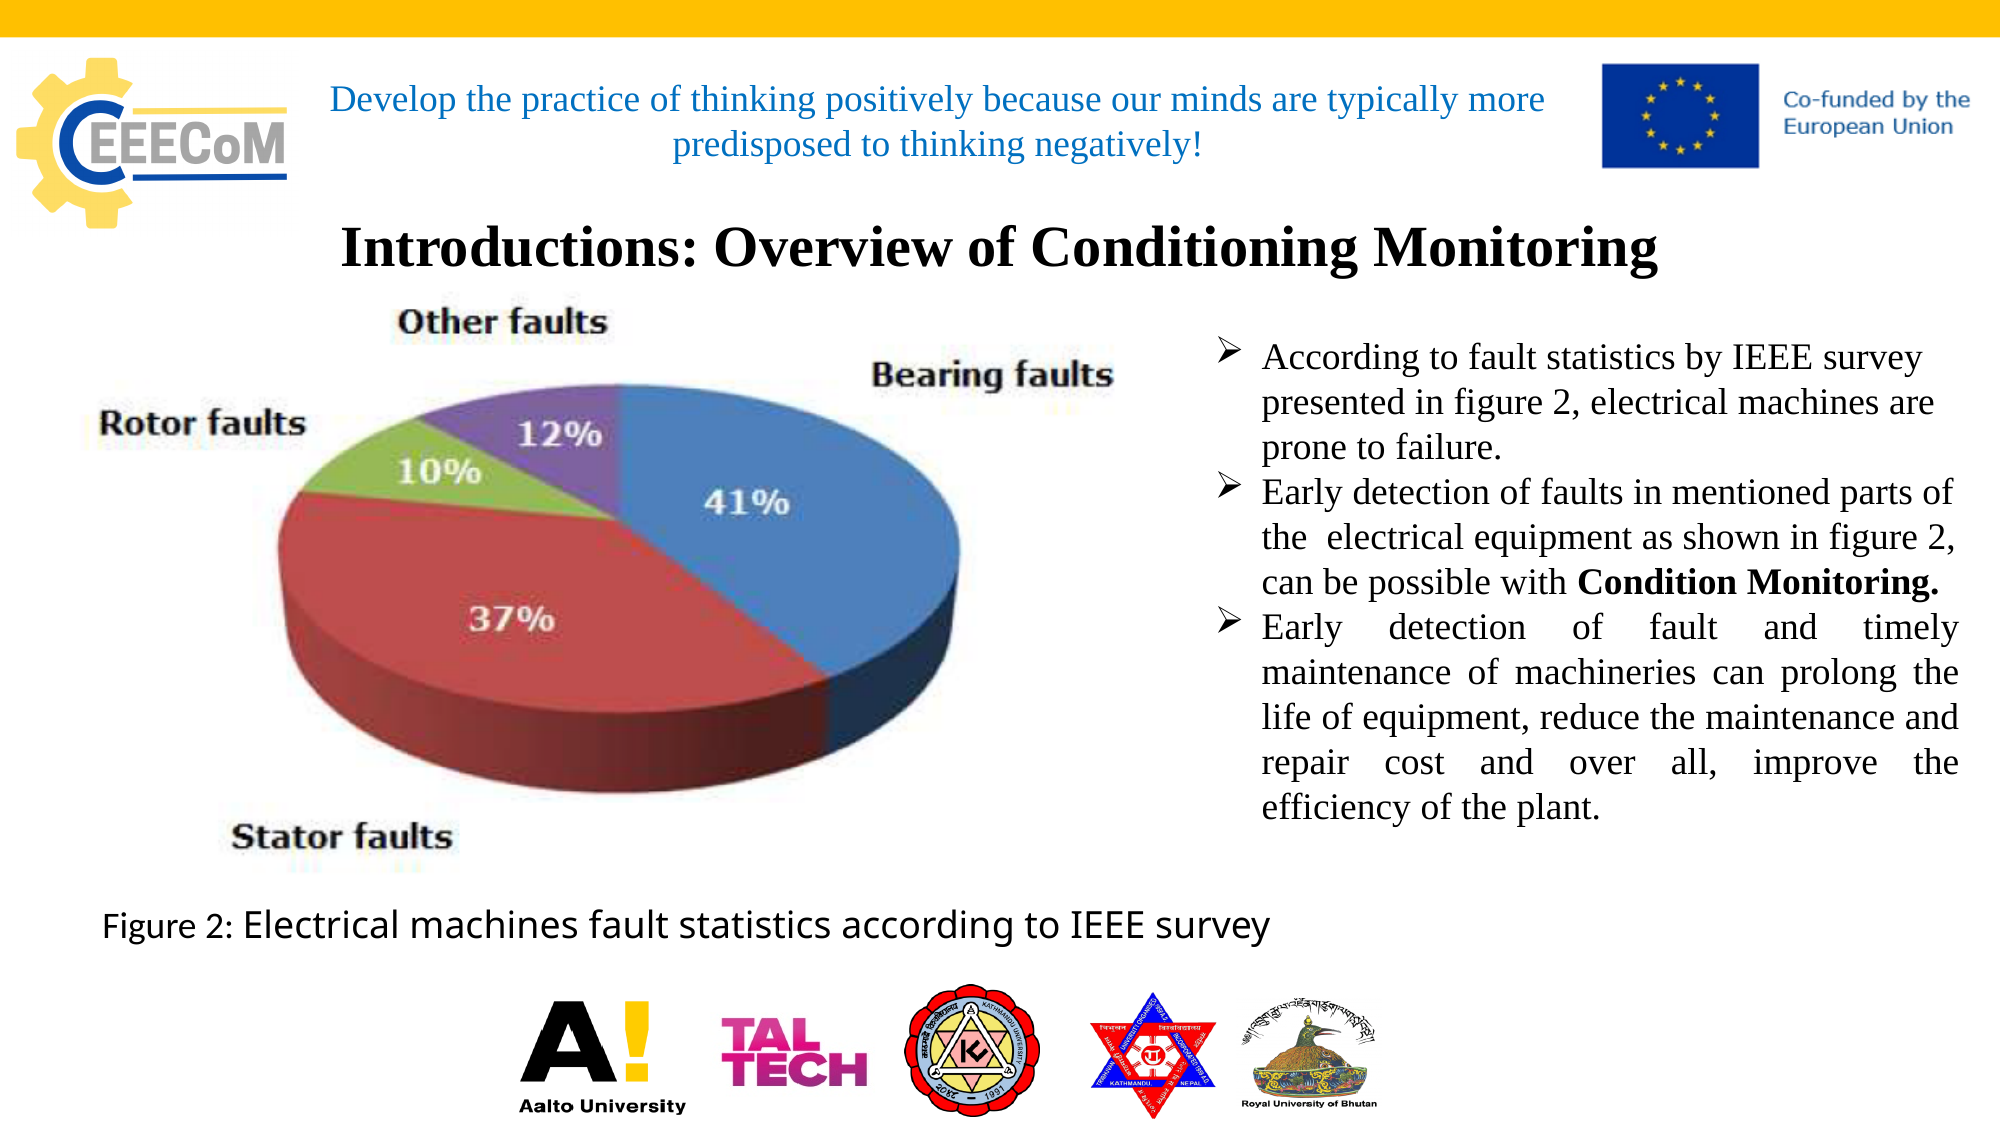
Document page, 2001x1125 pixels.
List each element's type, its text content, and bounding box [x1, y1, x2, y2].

list Introductions: Overview of Conditioning Monitoring [0, 201, 2000, 975]
picture [1595, 46, 2000, 181]
picture [512, 984, 1382, 1125]
title Develop the practice of thinking positively because our minds are typically more predisposed to thinking negatively! [312, 37, 1565, 201]
picture [7, 274, 1205, 901]
picture [11, 50, 299, 201]
text_box According to fault statistics by IEEE survey presented in figure 2, electrical machines are prone to failure. Early detection of faults in mentioned parts of the electrical equipment as shown in figure 2, can be possible with Condition Monitoring. Early detection of fault and timely maintenance of machineries can prolong the life of equipment, reduce the maintenance and repair cost and over all, improve the efficiency of the plant. [1209, 325, 1975, 835]
text_box Figure 2: Electrical machines fault statistics according to IEEE survey [87, 893, 1288, 954]
